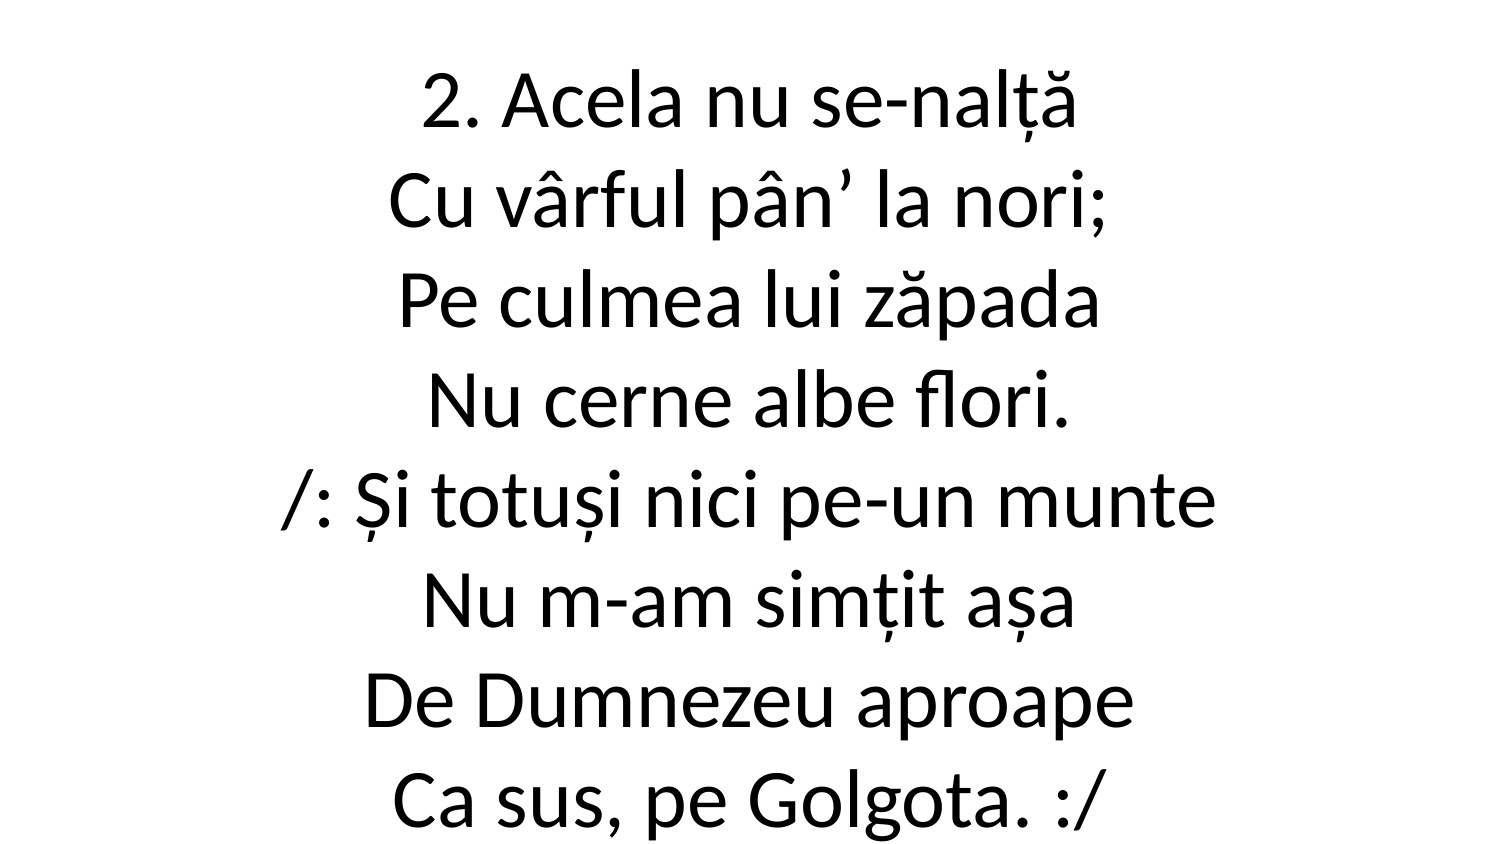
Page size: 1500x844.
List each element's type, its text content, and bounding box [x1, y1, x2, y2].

text_box 2. Acela nu se-nalță Cu vârful pân’ la nori; Pe culmea lui zăpada Nu cerne albe flori. /: Și totuși nici pe-un munte Nu m-am simțit așa De Dumnezeu aproape Ca sus, pe Golgota. :/ [266, 0, 1234, 844]
